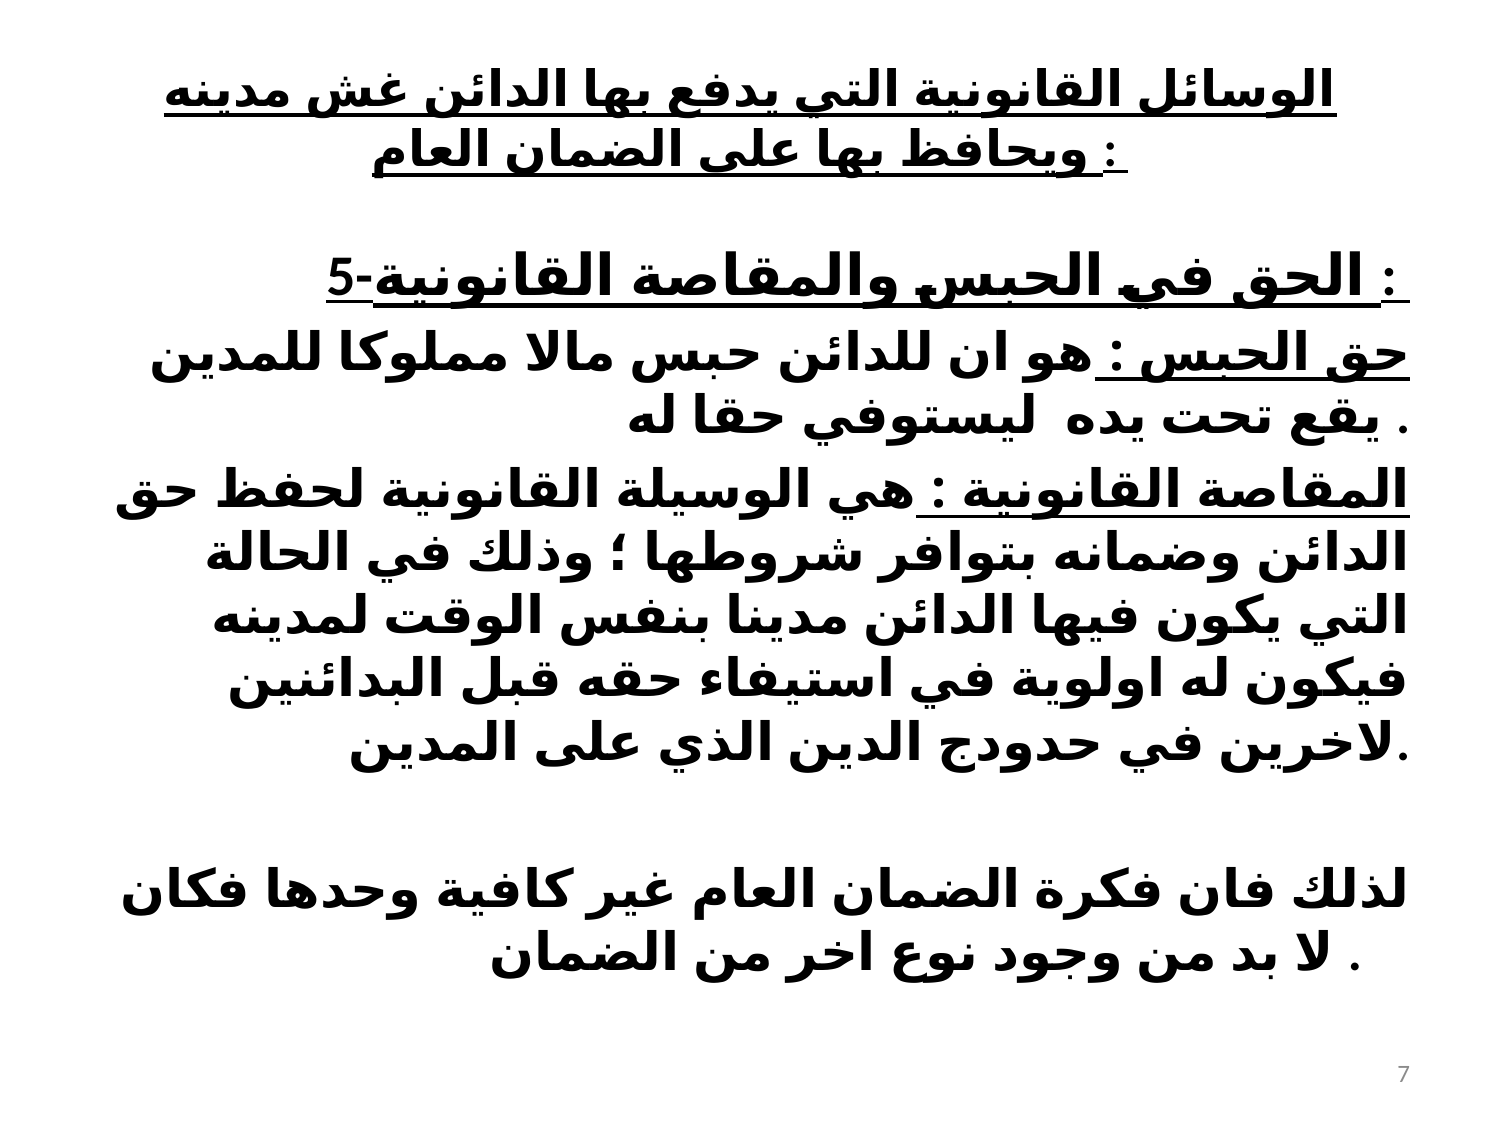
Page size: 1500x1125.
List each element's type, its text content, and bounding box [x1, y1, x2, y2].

slide_number 7 [1074, 1042, 1425, 1103]
list 5-الحق في الحبس والمقاصة القانونية : حق الحبس : هو ان للدائن حبس مالا مملوكا للمدين يقع تحت يده ليستوفي حقا له . المقاصة القانونية : هي الوسيلة القانونية لحفظ حق الدائن وضمانه بتوافر شروطها ؛ وذلك في الحالة التي يكون فيها الدائن مدينا بنفس الوقت لمدينه فيكون له اولوية في استيفاء حقه قبل البدائنين لاخرين في حدودج الدين الذي على المدين. لذلك فان فكرة الضمان العام غير كافية وحدها فكان لا بد من وجود نوع اخر من الضمان . [75, 149, 1425, 1005]
title الوسائل القانونية التي يدفع بها الدائن غش مدينه ويحافظ بها على الضمان العام : [75, 45, 1425, 149]
